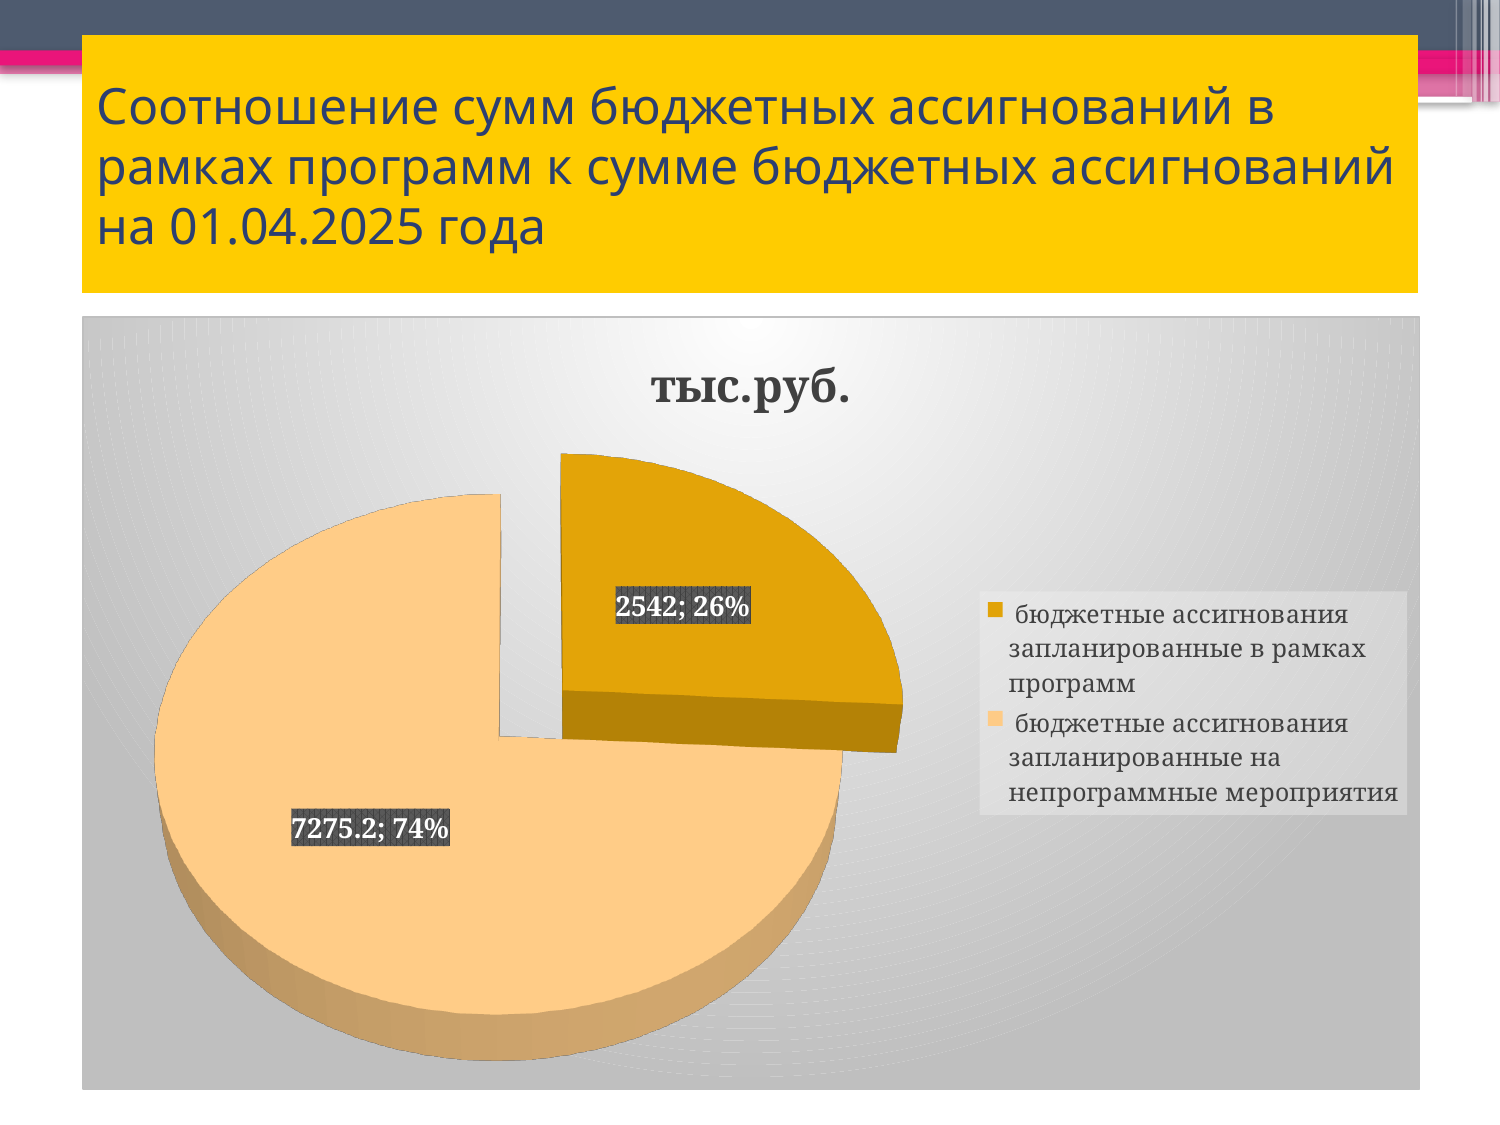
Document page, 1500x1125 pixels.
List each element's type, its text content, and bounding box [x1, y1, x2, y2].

title Соотношение сумм бюджетных ассигнований в рамках программ к сумме бюджетных ассигнований на 01.04.2025 года [82, 35, 1418, 293]
chart [81, 316, 1421, 1091]
